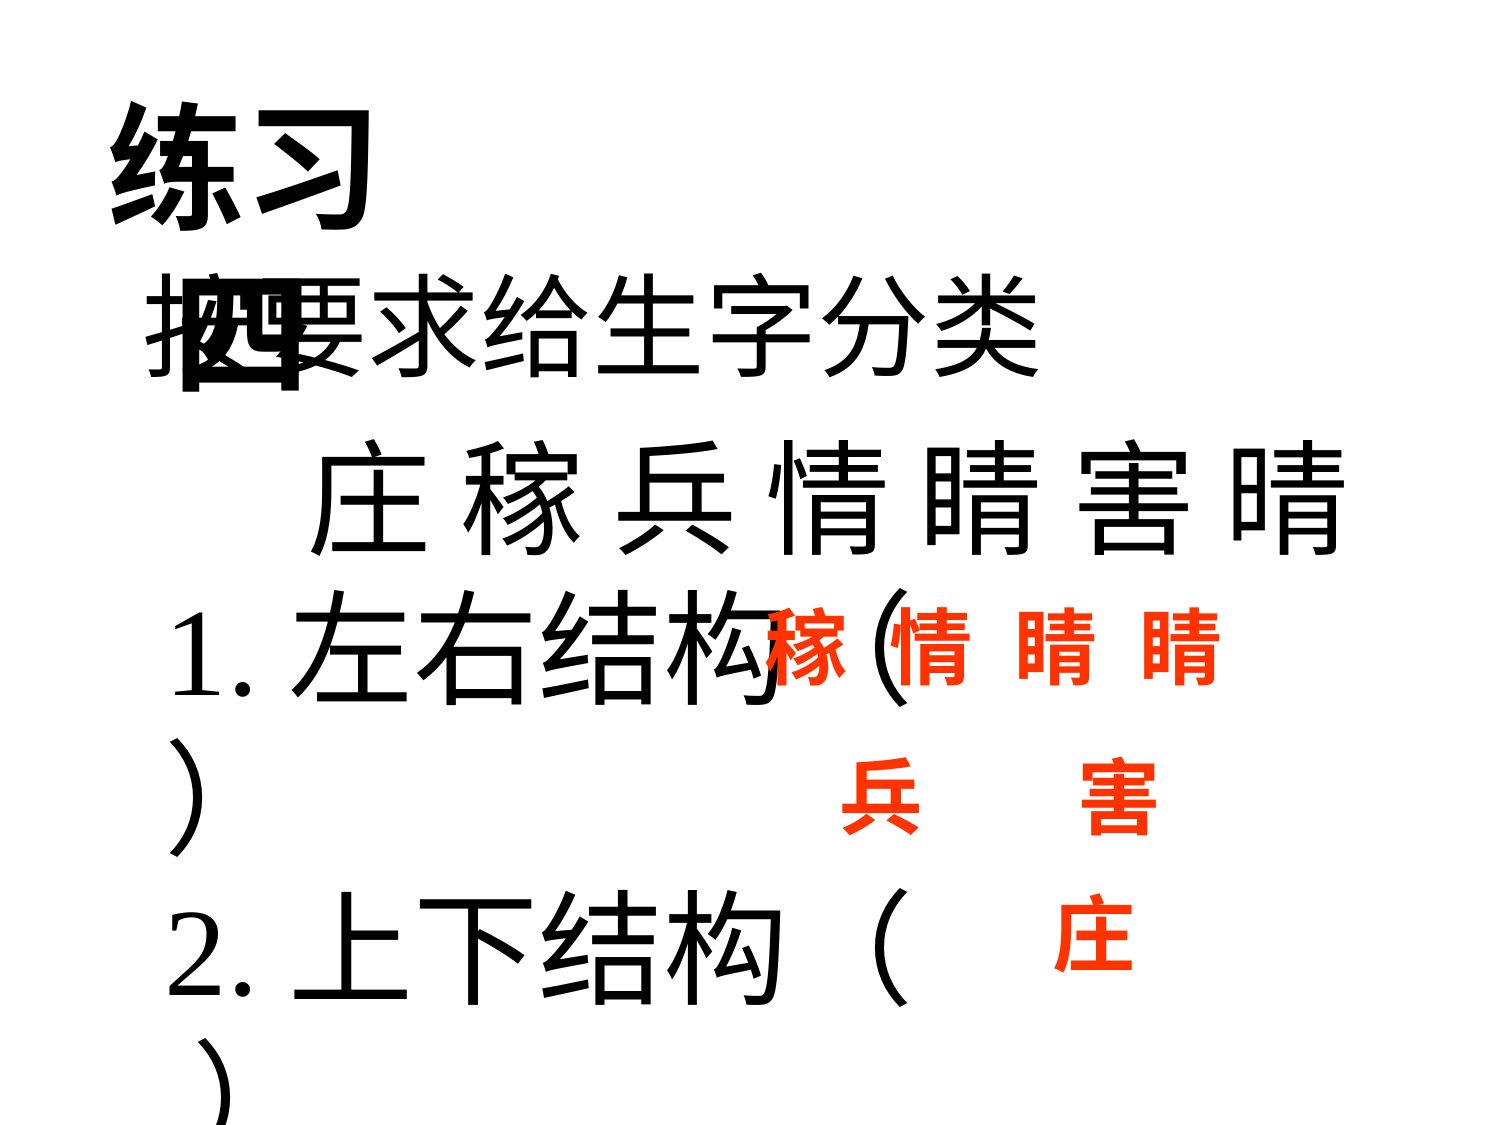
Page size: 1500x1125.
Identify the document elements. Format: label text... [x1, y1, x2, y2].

text_box 稼 [737, 587, 862, 703]
text_box 情 [862, 587, 987, 703]
text_box 练习四 [0, 74, 463, 420]
text_box 害 [1049, 737, 1188, 853]
text_box 睛 [987, 587, 1112, 703]
title 按要求给生字分类 [463, 235, 1213, 412]
text_box 兵 [812, 737, 950, 853]
text_box 睛 [1112, 587, 1250, 703]
text_box 庄 [1024, 875, 1163, 990]
list 庄 稼 兵 情 睛 害 晴 1.左右结构（ ） 2.上下结构（ ） 3.半包围结构（ ） [150, 412, 1500, 1025]
